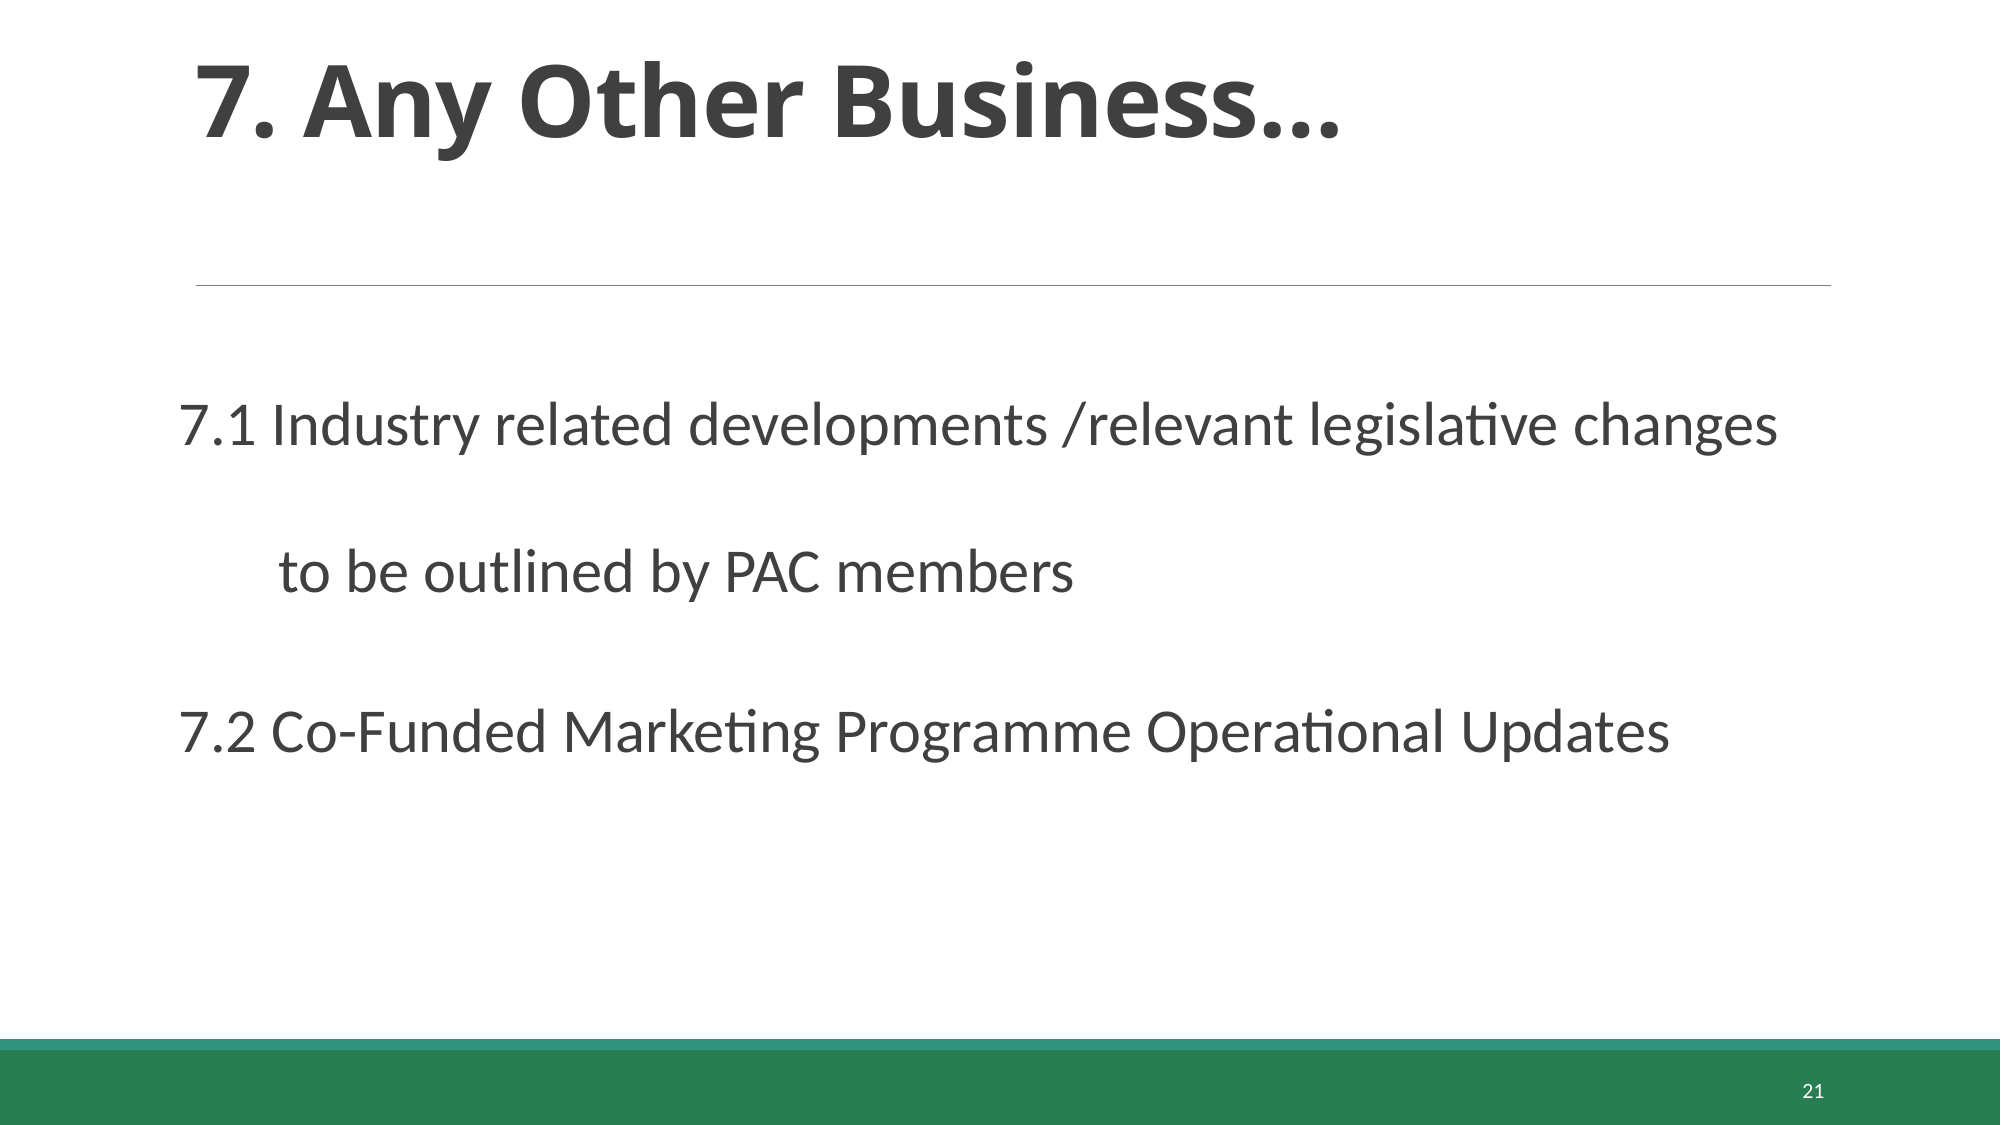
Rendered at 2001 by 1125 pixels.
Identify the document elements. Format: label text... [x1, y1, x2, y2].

title 7. Any Other Business… [180, 47, 1830, 285]
list 7.1 Industry related developments /relevant legislative changes to be outlined by PAC members 7.2 Co-Funded Marketing Programme Operational Updates [145, 384, 1796, 1045]
slide_number 21 [1624, 1059, 1840, 1120]
